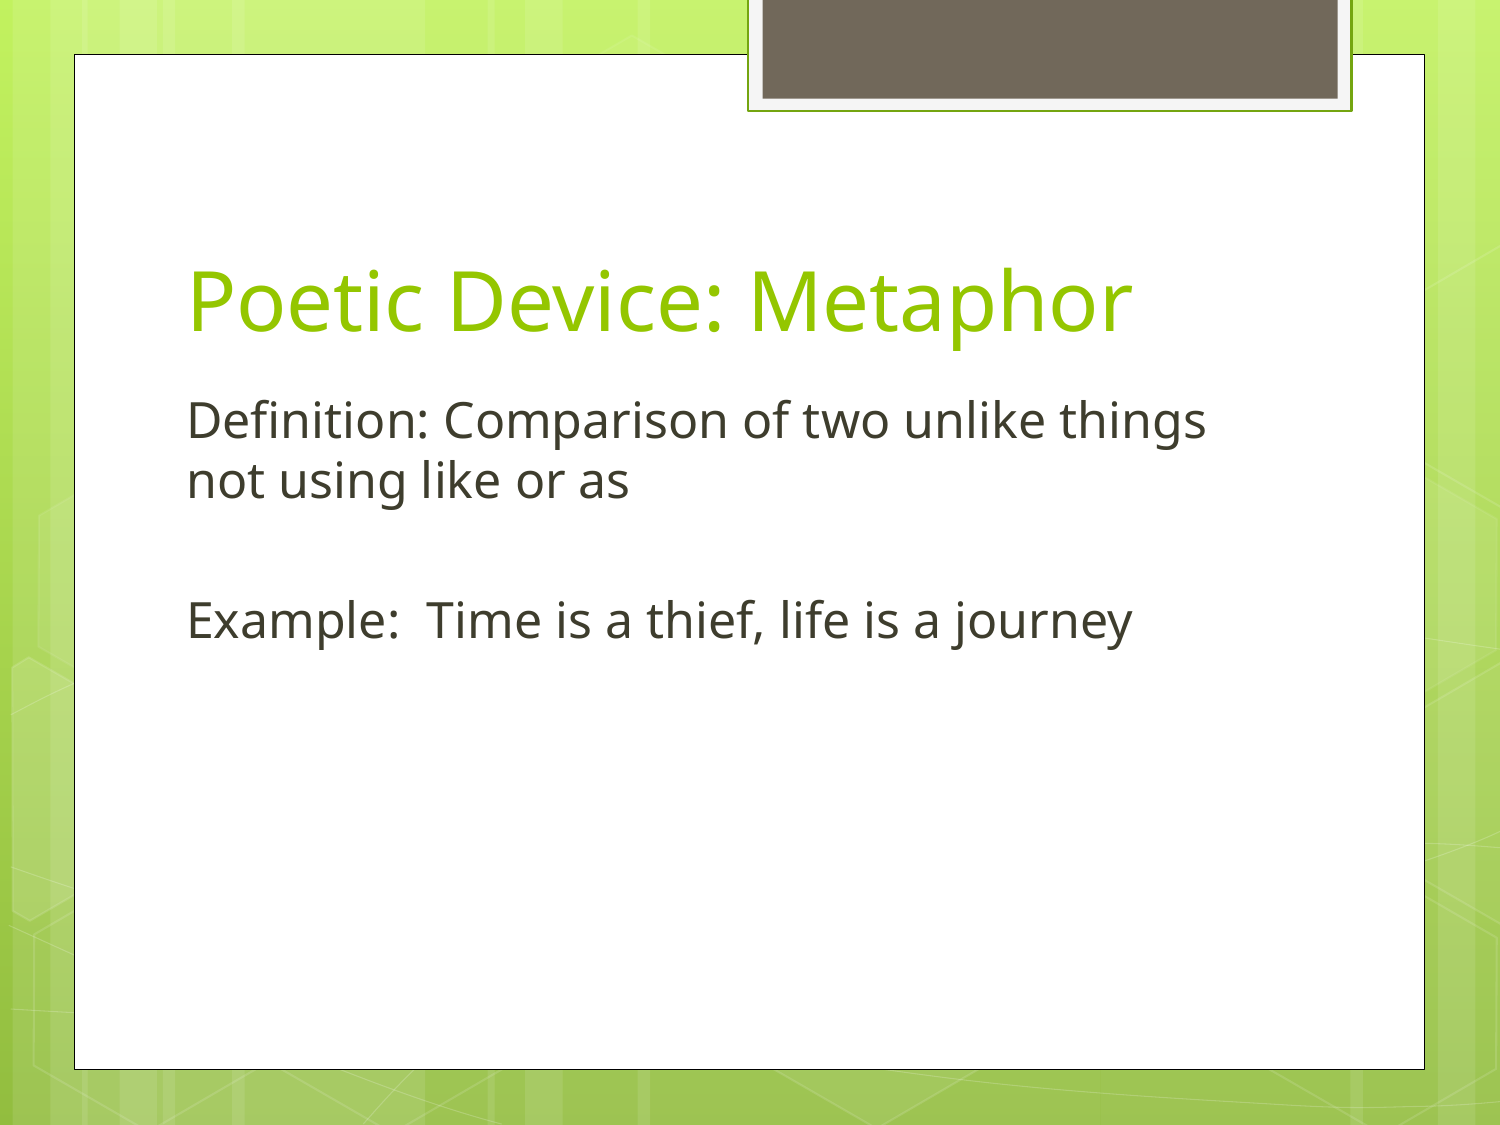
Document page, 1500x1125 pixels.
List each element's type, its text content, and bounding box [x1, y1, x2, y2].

list Definition: Comparison of two unlike things not using like or as Example: Time is a thief, life is a journey [171, 381, 1283, 957]
title Poetic Device: Metaphor [171, 168, 1324, 357]
